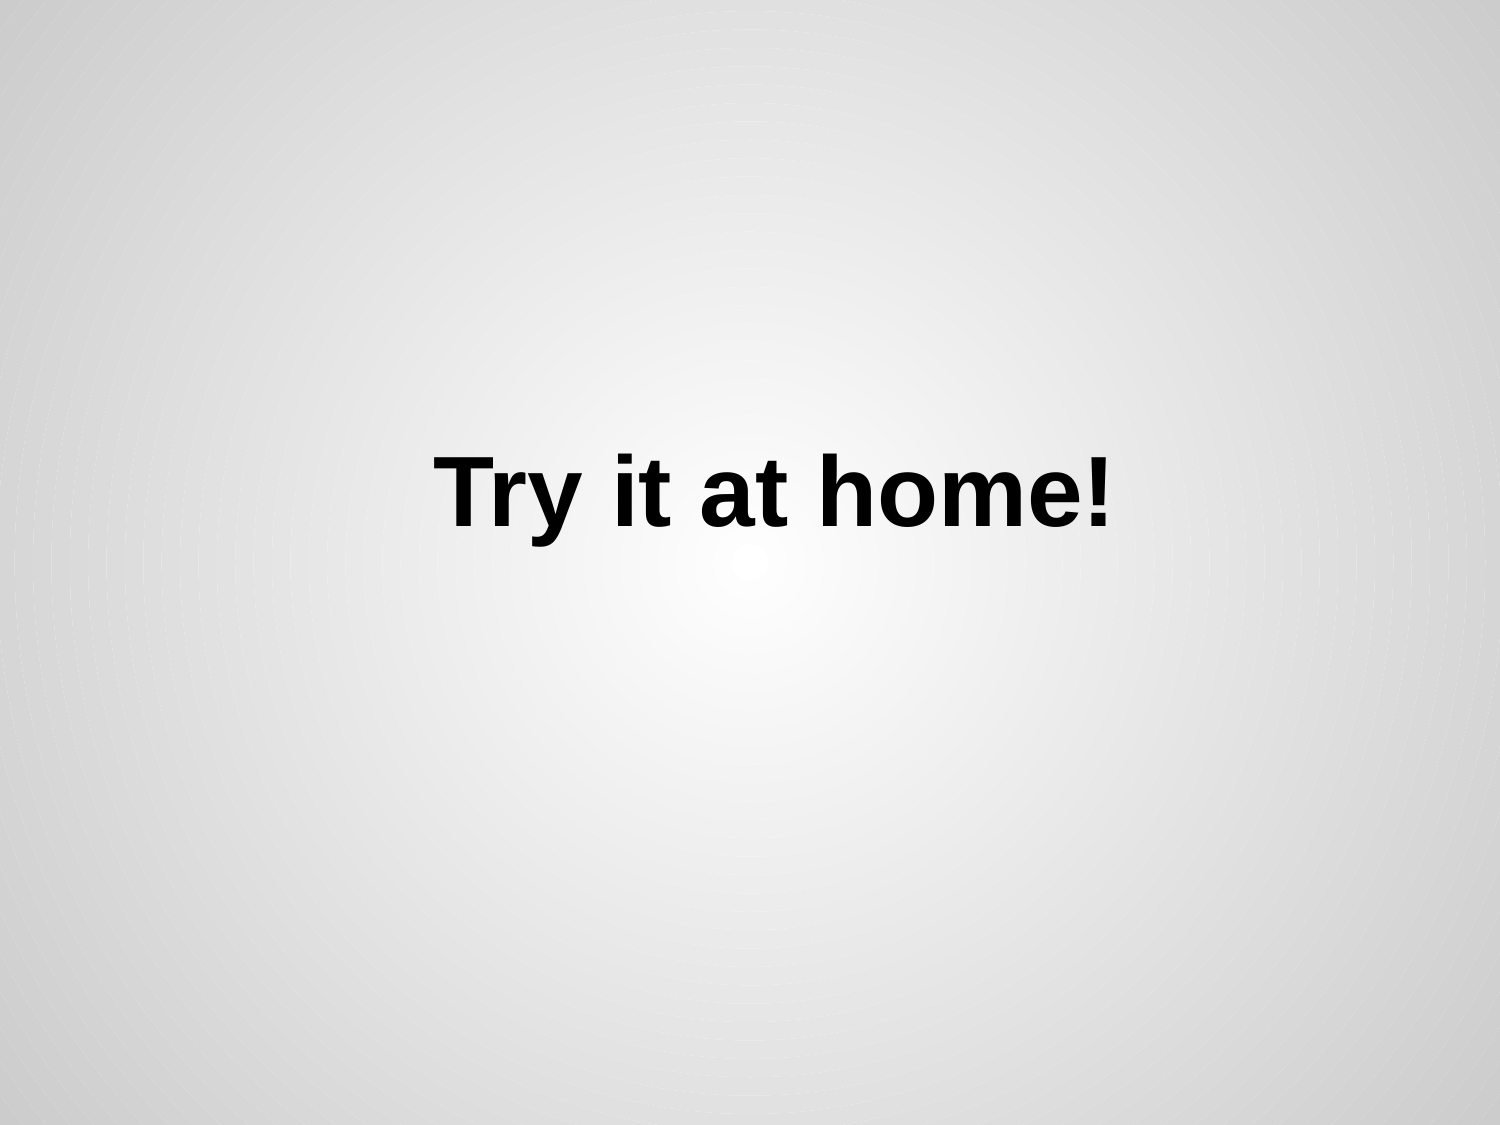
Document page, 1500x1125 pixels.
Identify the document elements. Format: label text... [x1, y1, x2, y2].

title Try it at home! [112, 346, 1388, 562]
